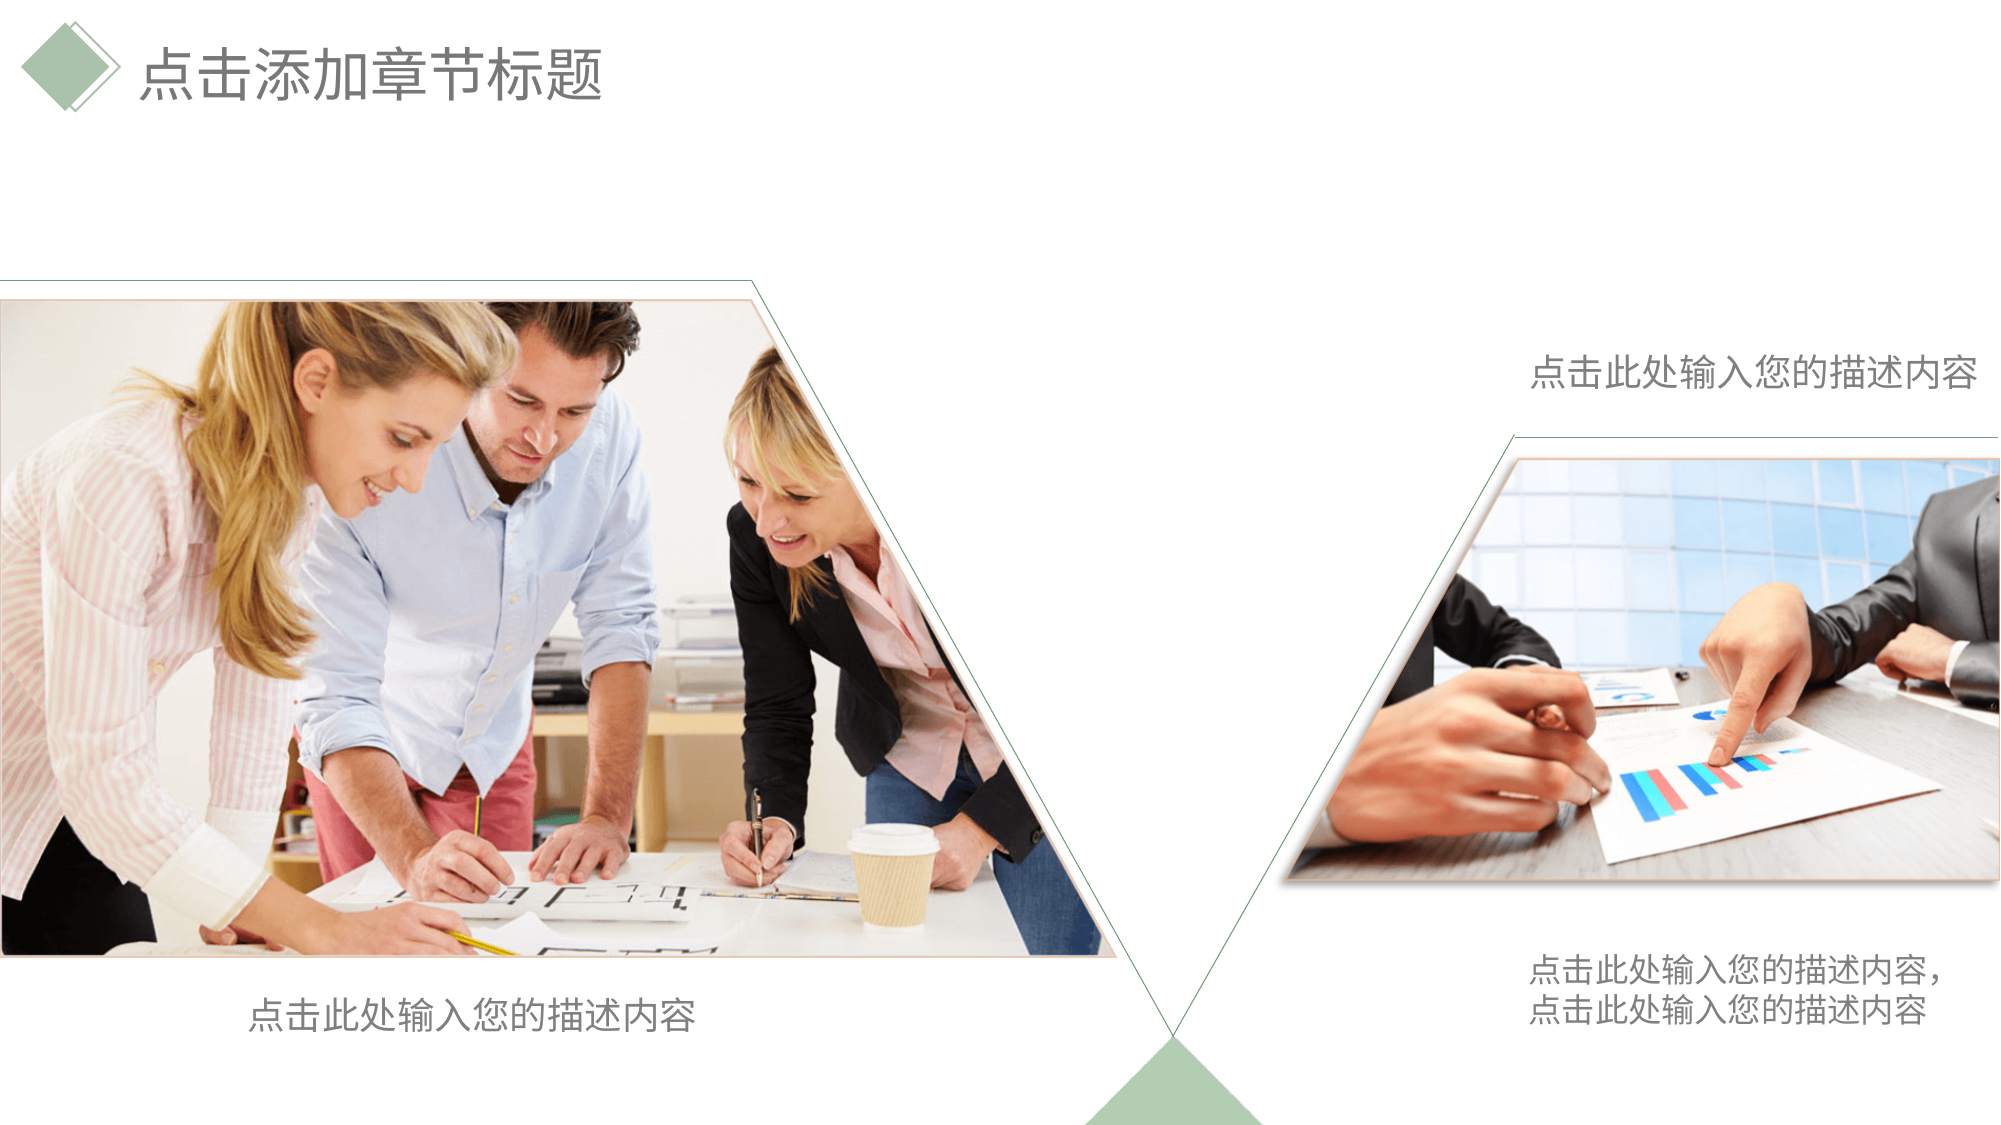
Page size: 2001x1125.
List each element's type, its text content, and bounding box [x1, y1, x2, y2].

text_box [751, 280, 1175, 1040]
picture [1046, 1034, 1304, 1125]
text_box 点击此处输入您的描述内容 [232, 984, 719, 1045]
text_box [0, 299, 751, 958]
text_box [1515, 457, 2000, 881]
text_box 点击此处输入您的描述内容 [1514, 341, 2000, 402]
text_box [1171, 434, 1515, 1038]
text_box 点击此处输入您的描述内容，点击此处输入您的描述内容 [1515, 941, 2000, 1037]
text_box 点击添加章节标题 [122, 31, 619, 116]
